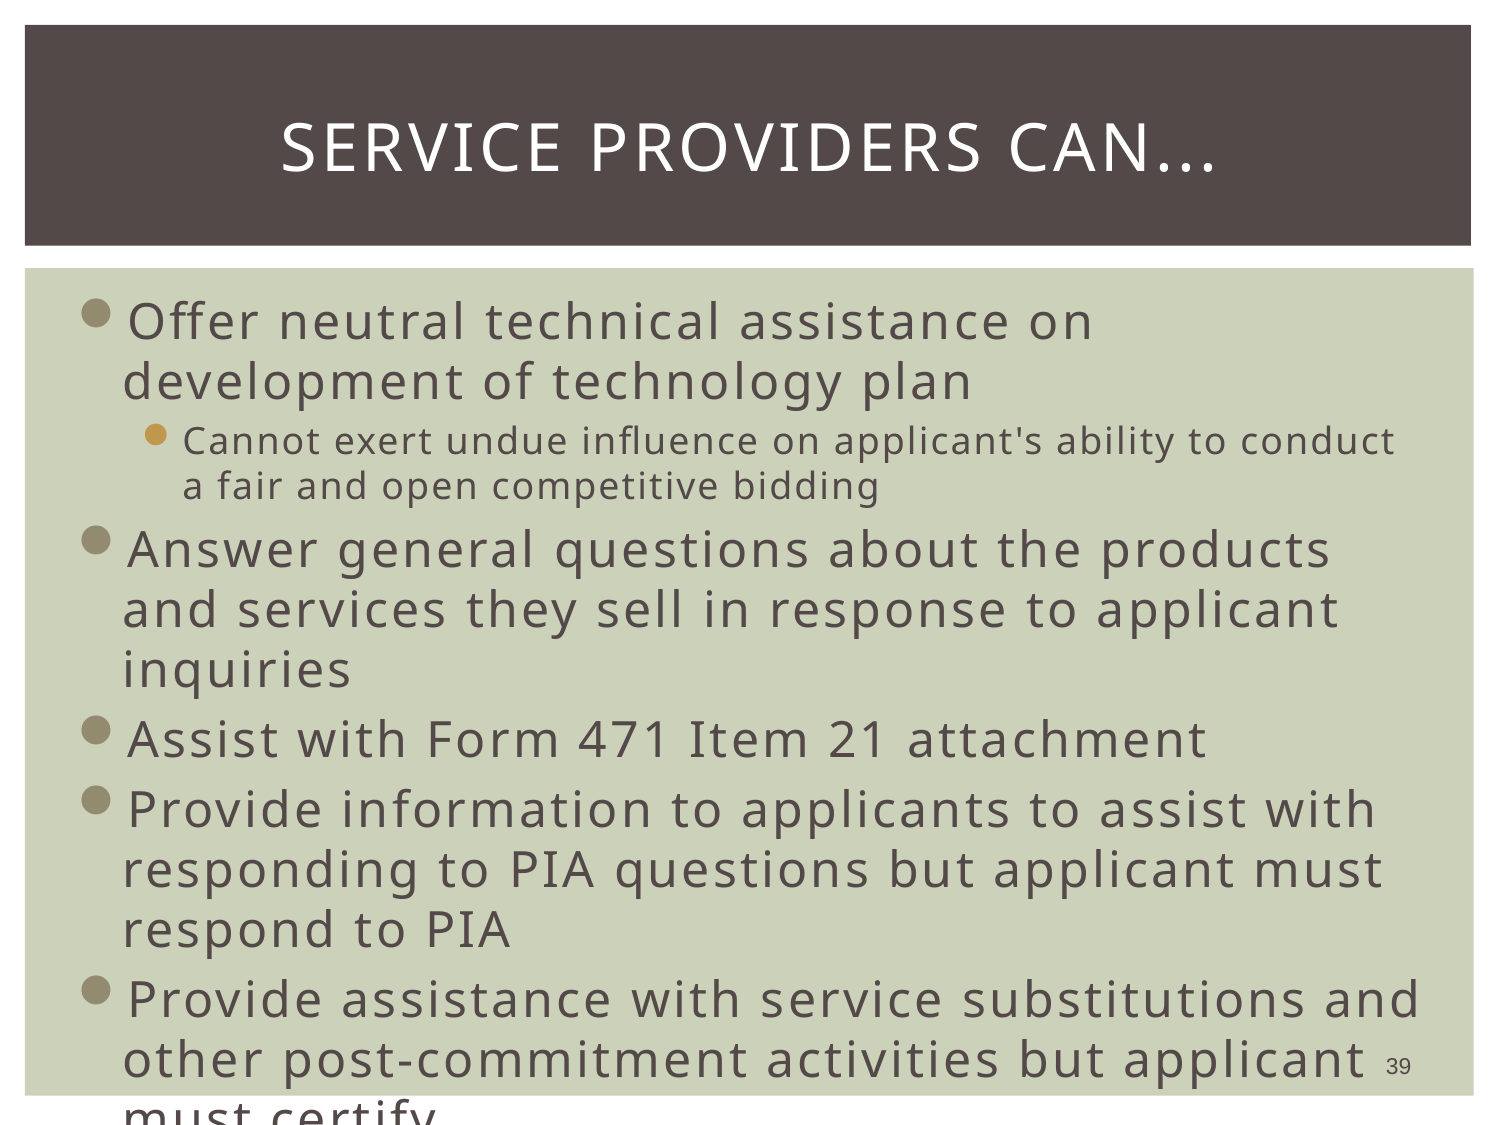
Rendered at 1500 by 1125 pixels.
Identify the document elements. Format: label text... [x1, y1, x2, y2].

title Service ProviderS CAN... [62, 58, 1438, 232]
slide_number 39 [1349, 1041, 1448, 1089]
list Offer neutral technical assistance on development of technology plan Cannot exert undue influence on applicant's ability to conduct a fair and open competitive bidding Answer general questions about the products and services they sell in response to applicant inquiries Assist with Form 471 Item 21 attachment Provide information to applicants to assist with responding to PIA questions but applicant must respond to PIA Provide assistance with service substitutions and other post-commitment activities but applicant must certify [62, 282, 1442, 1005]
